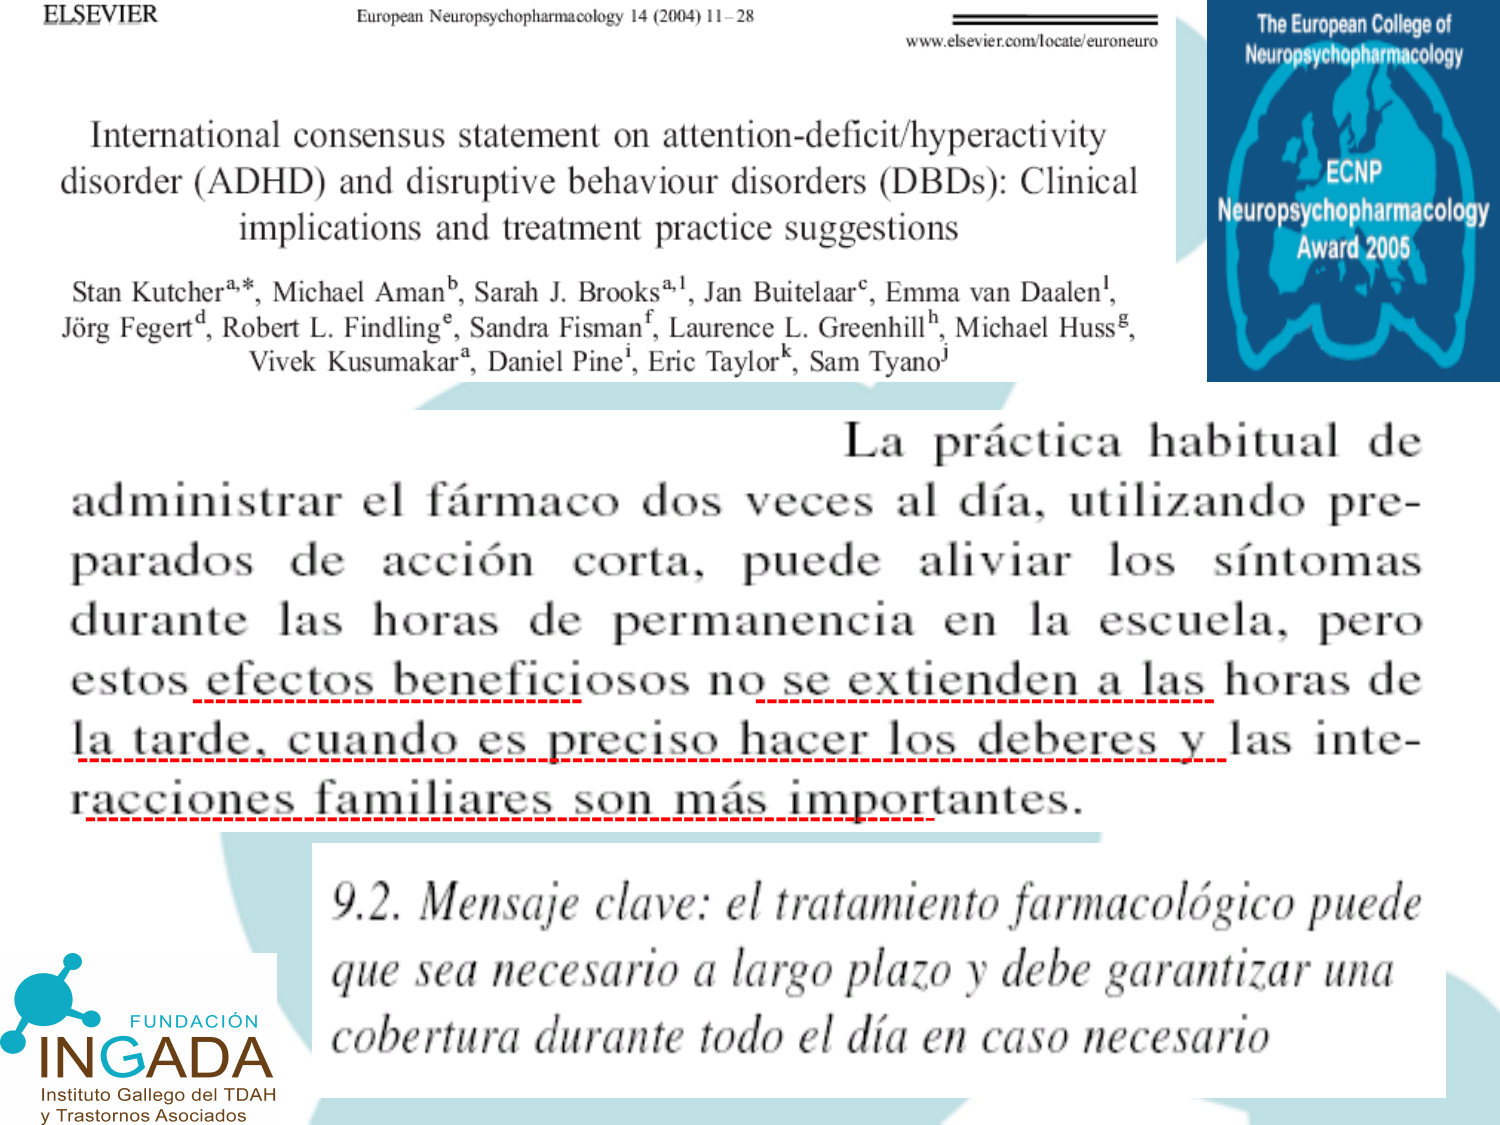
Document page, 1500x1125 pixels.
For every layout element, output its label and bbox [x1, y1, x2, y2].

text_box [34, 0, 1176, 382]
picture [312, 843, 1446, 1099]
text_box [46, 409, 1446, 833]
text_box [70, 840, 312, 845]
picture [0, 953, 277, 1125]
text_box [1206, 0, 1500, 382]
